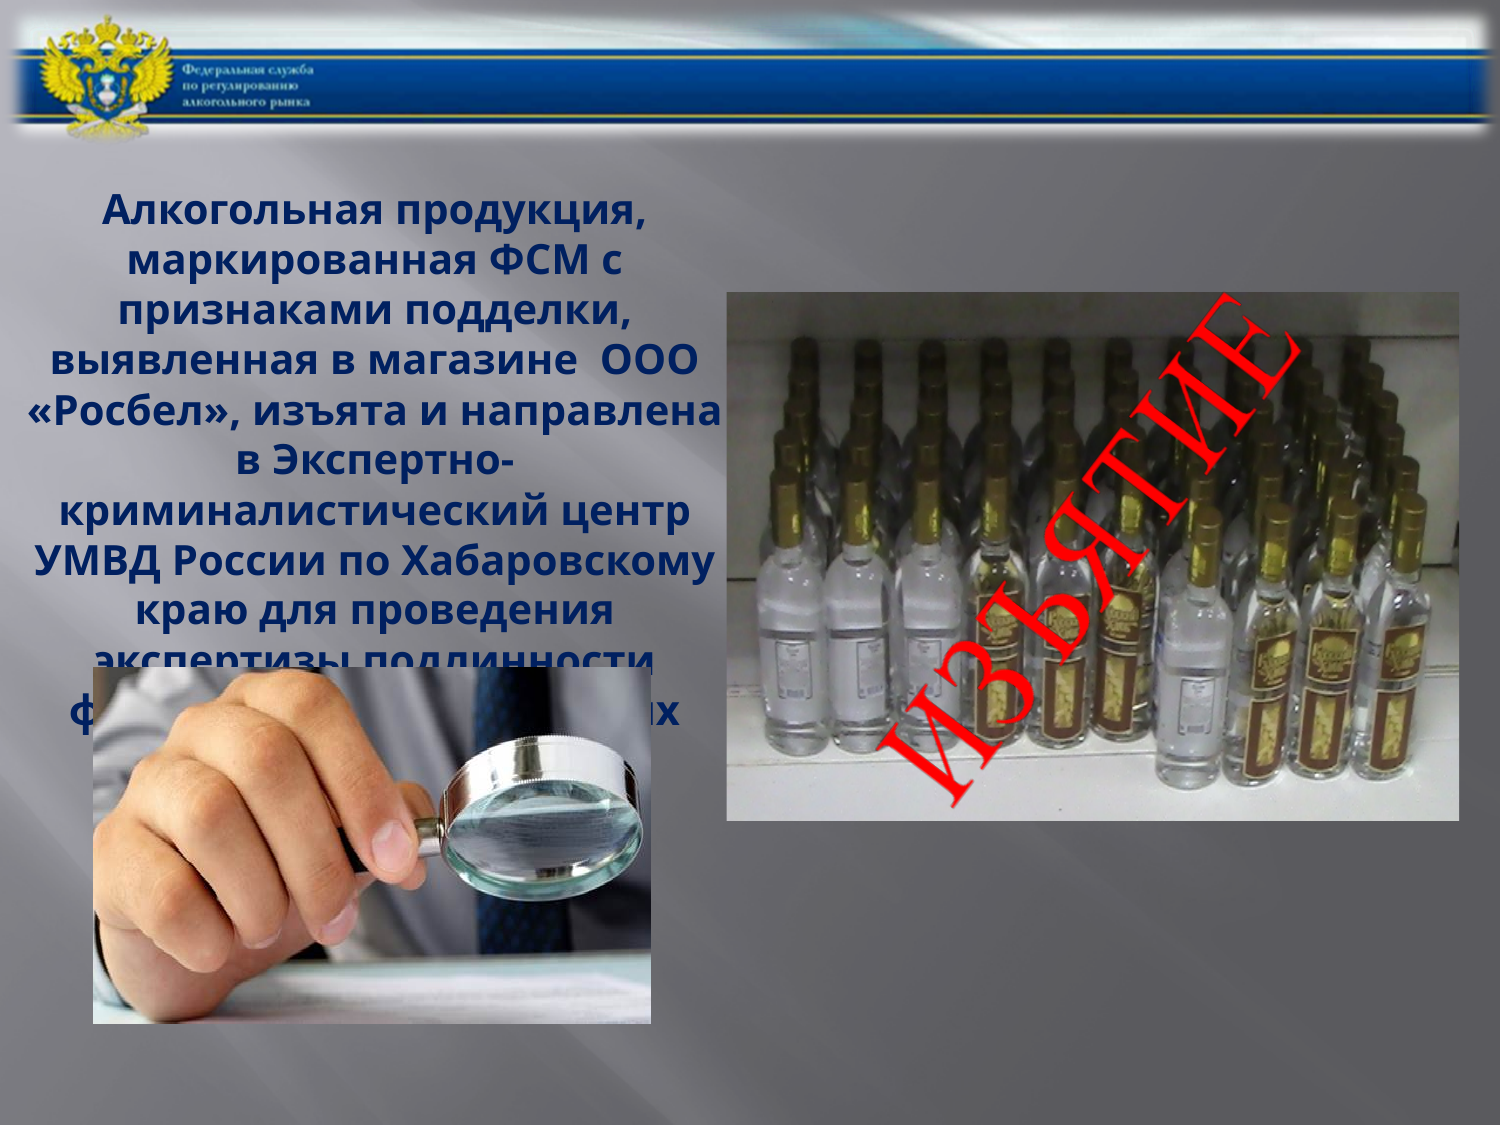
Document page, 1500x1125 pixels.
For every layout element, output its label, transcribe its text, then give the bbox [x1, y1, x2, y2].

picture [1, 0, 1500, 1108]
text_box Алкогольная продукция, маркированная ФСМ с признаками подделки, выявленная в магазине ООО «Росбел», изъята и направлена в Экспертно-криминалистический центр УМВД России по Хабаровскому краю для проведения экспертизы подлинности федеральных специальных марок. [0, 175, 750, 791]
